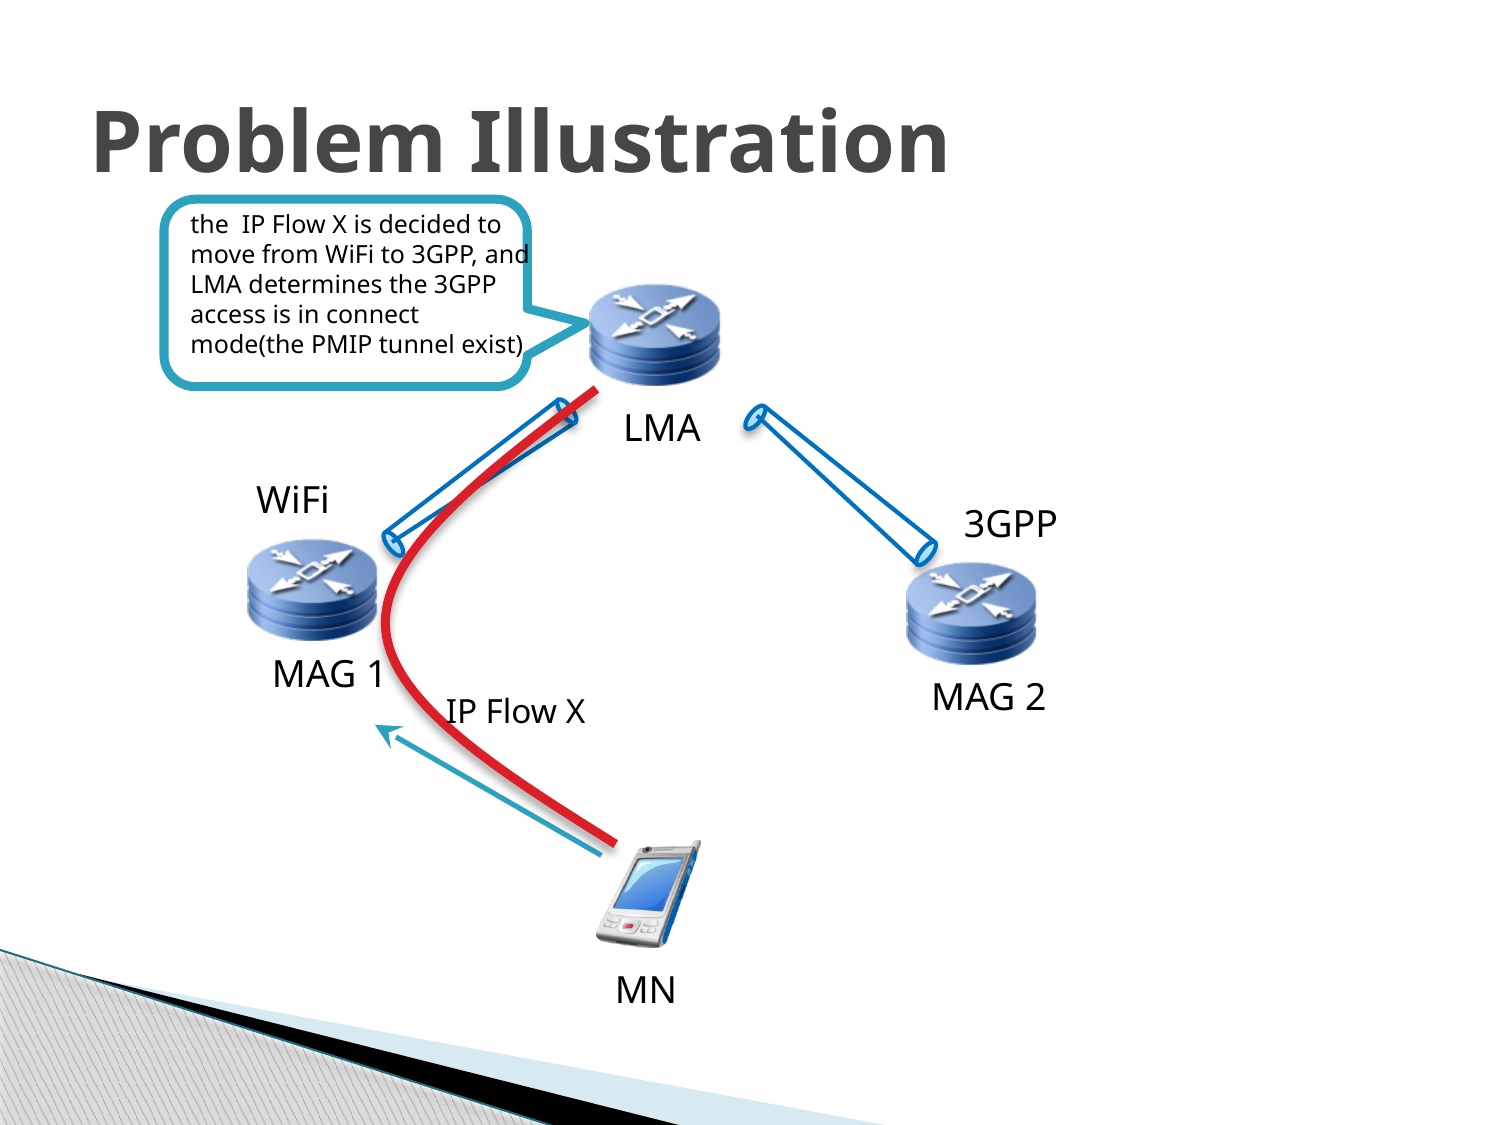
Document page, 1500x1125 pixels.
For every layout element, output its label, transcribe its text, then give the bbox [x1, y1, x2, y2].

text_box [494, 397, 600, 468]
picture [584, 269, 727, 402]
text_box [606, 738, 618, 840]
text_box MAG 2 [916, 665, 1062, 726]
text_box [364, 463, 595, 493]
picture [900, 547, 1044, 680]
text_box MAG 1 [257, 668, 398, 703]
text_box the IP Flow X is decided to move from WiFi to 3GPP, and LMA determines the 3GPP access is in connect mode(the PMIP tunnel exist) [175, 201, 551, 366]
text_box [374, 724, 602, 856]
picture [241, 523, 384, 657]
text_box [725, 470, 956, 500]
title Problem Illustration [75, 45, 1425, 233]
text_box LMA [608, 415, 716, 457]
text_box [551, 309, 578, 348]
text_box WiFi [222, 468, 364, 529]
text_box [389, 495, 609, 682]
picture [596, 840, 701, 948]
text_box IP Flow X [398, 682, 633, 738]
text_box MN [600, 958, 692, 1019]
text_box 3GPP [949, 492, 1090, 552]
text_box [159, 194, 531, 392]
